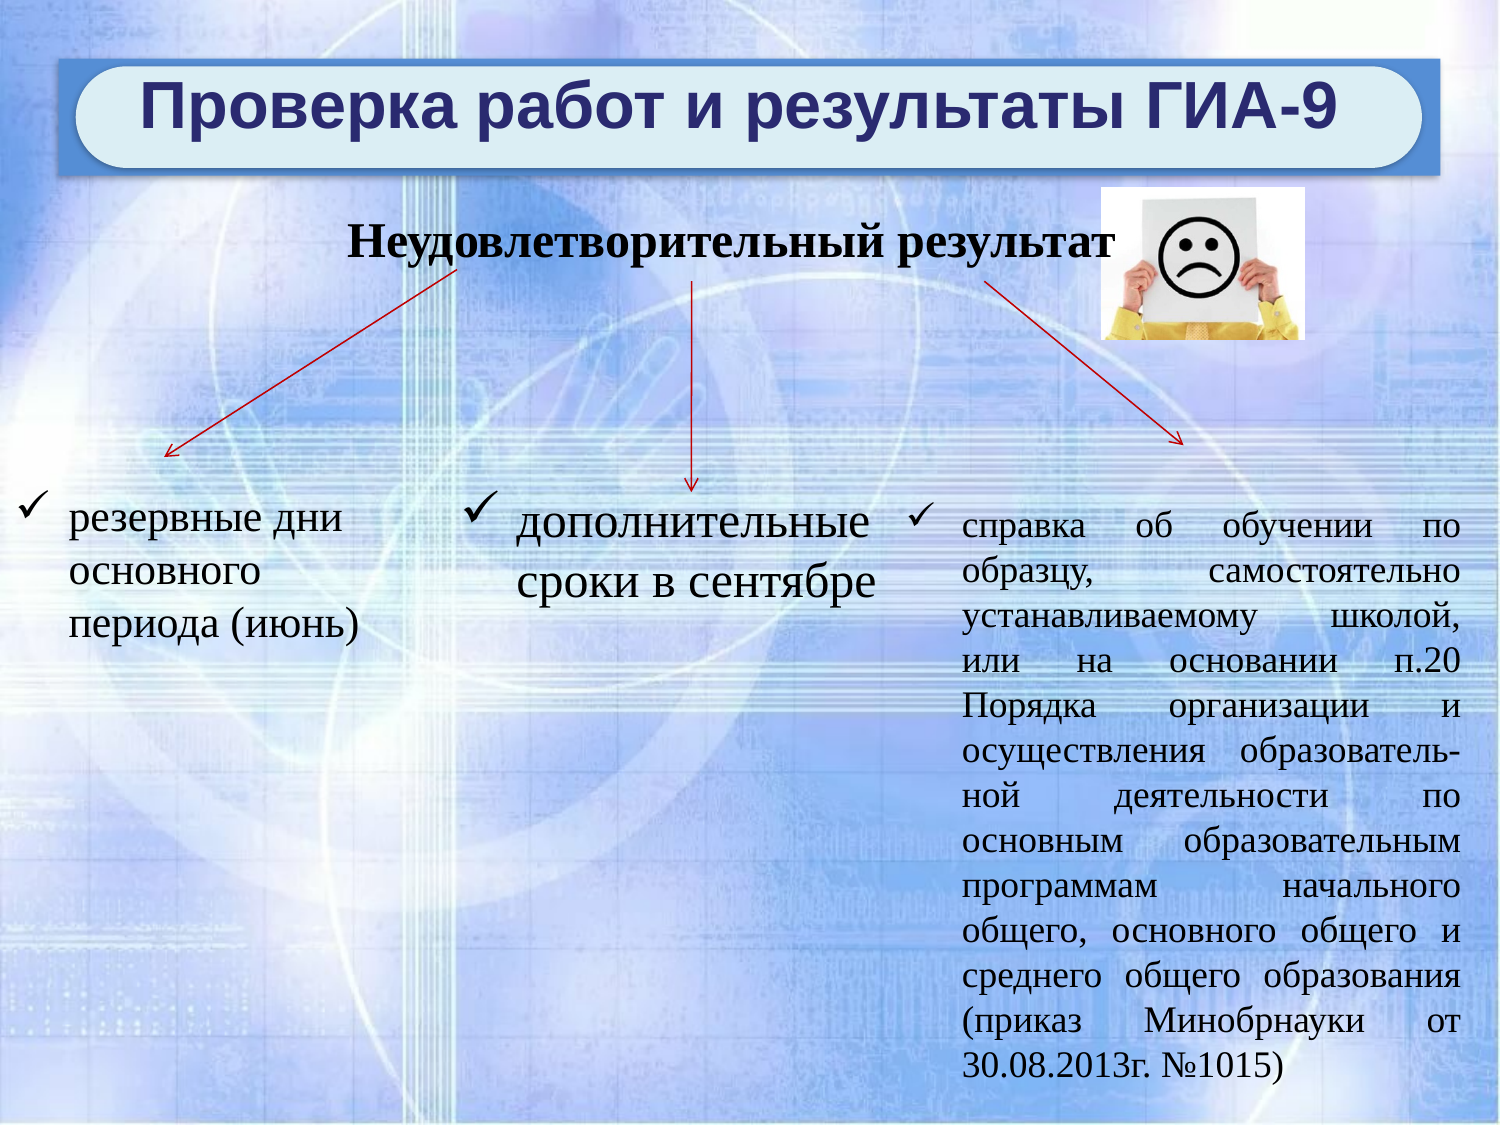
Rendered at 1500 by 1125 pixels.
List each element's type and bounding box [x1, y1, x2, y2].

text_box [58, 58, 1441, 176]
picture [0, 0, 1500, 1125]
text_box [163, 269, 458, 458]
text_box [984, 280, 1184, 446]
